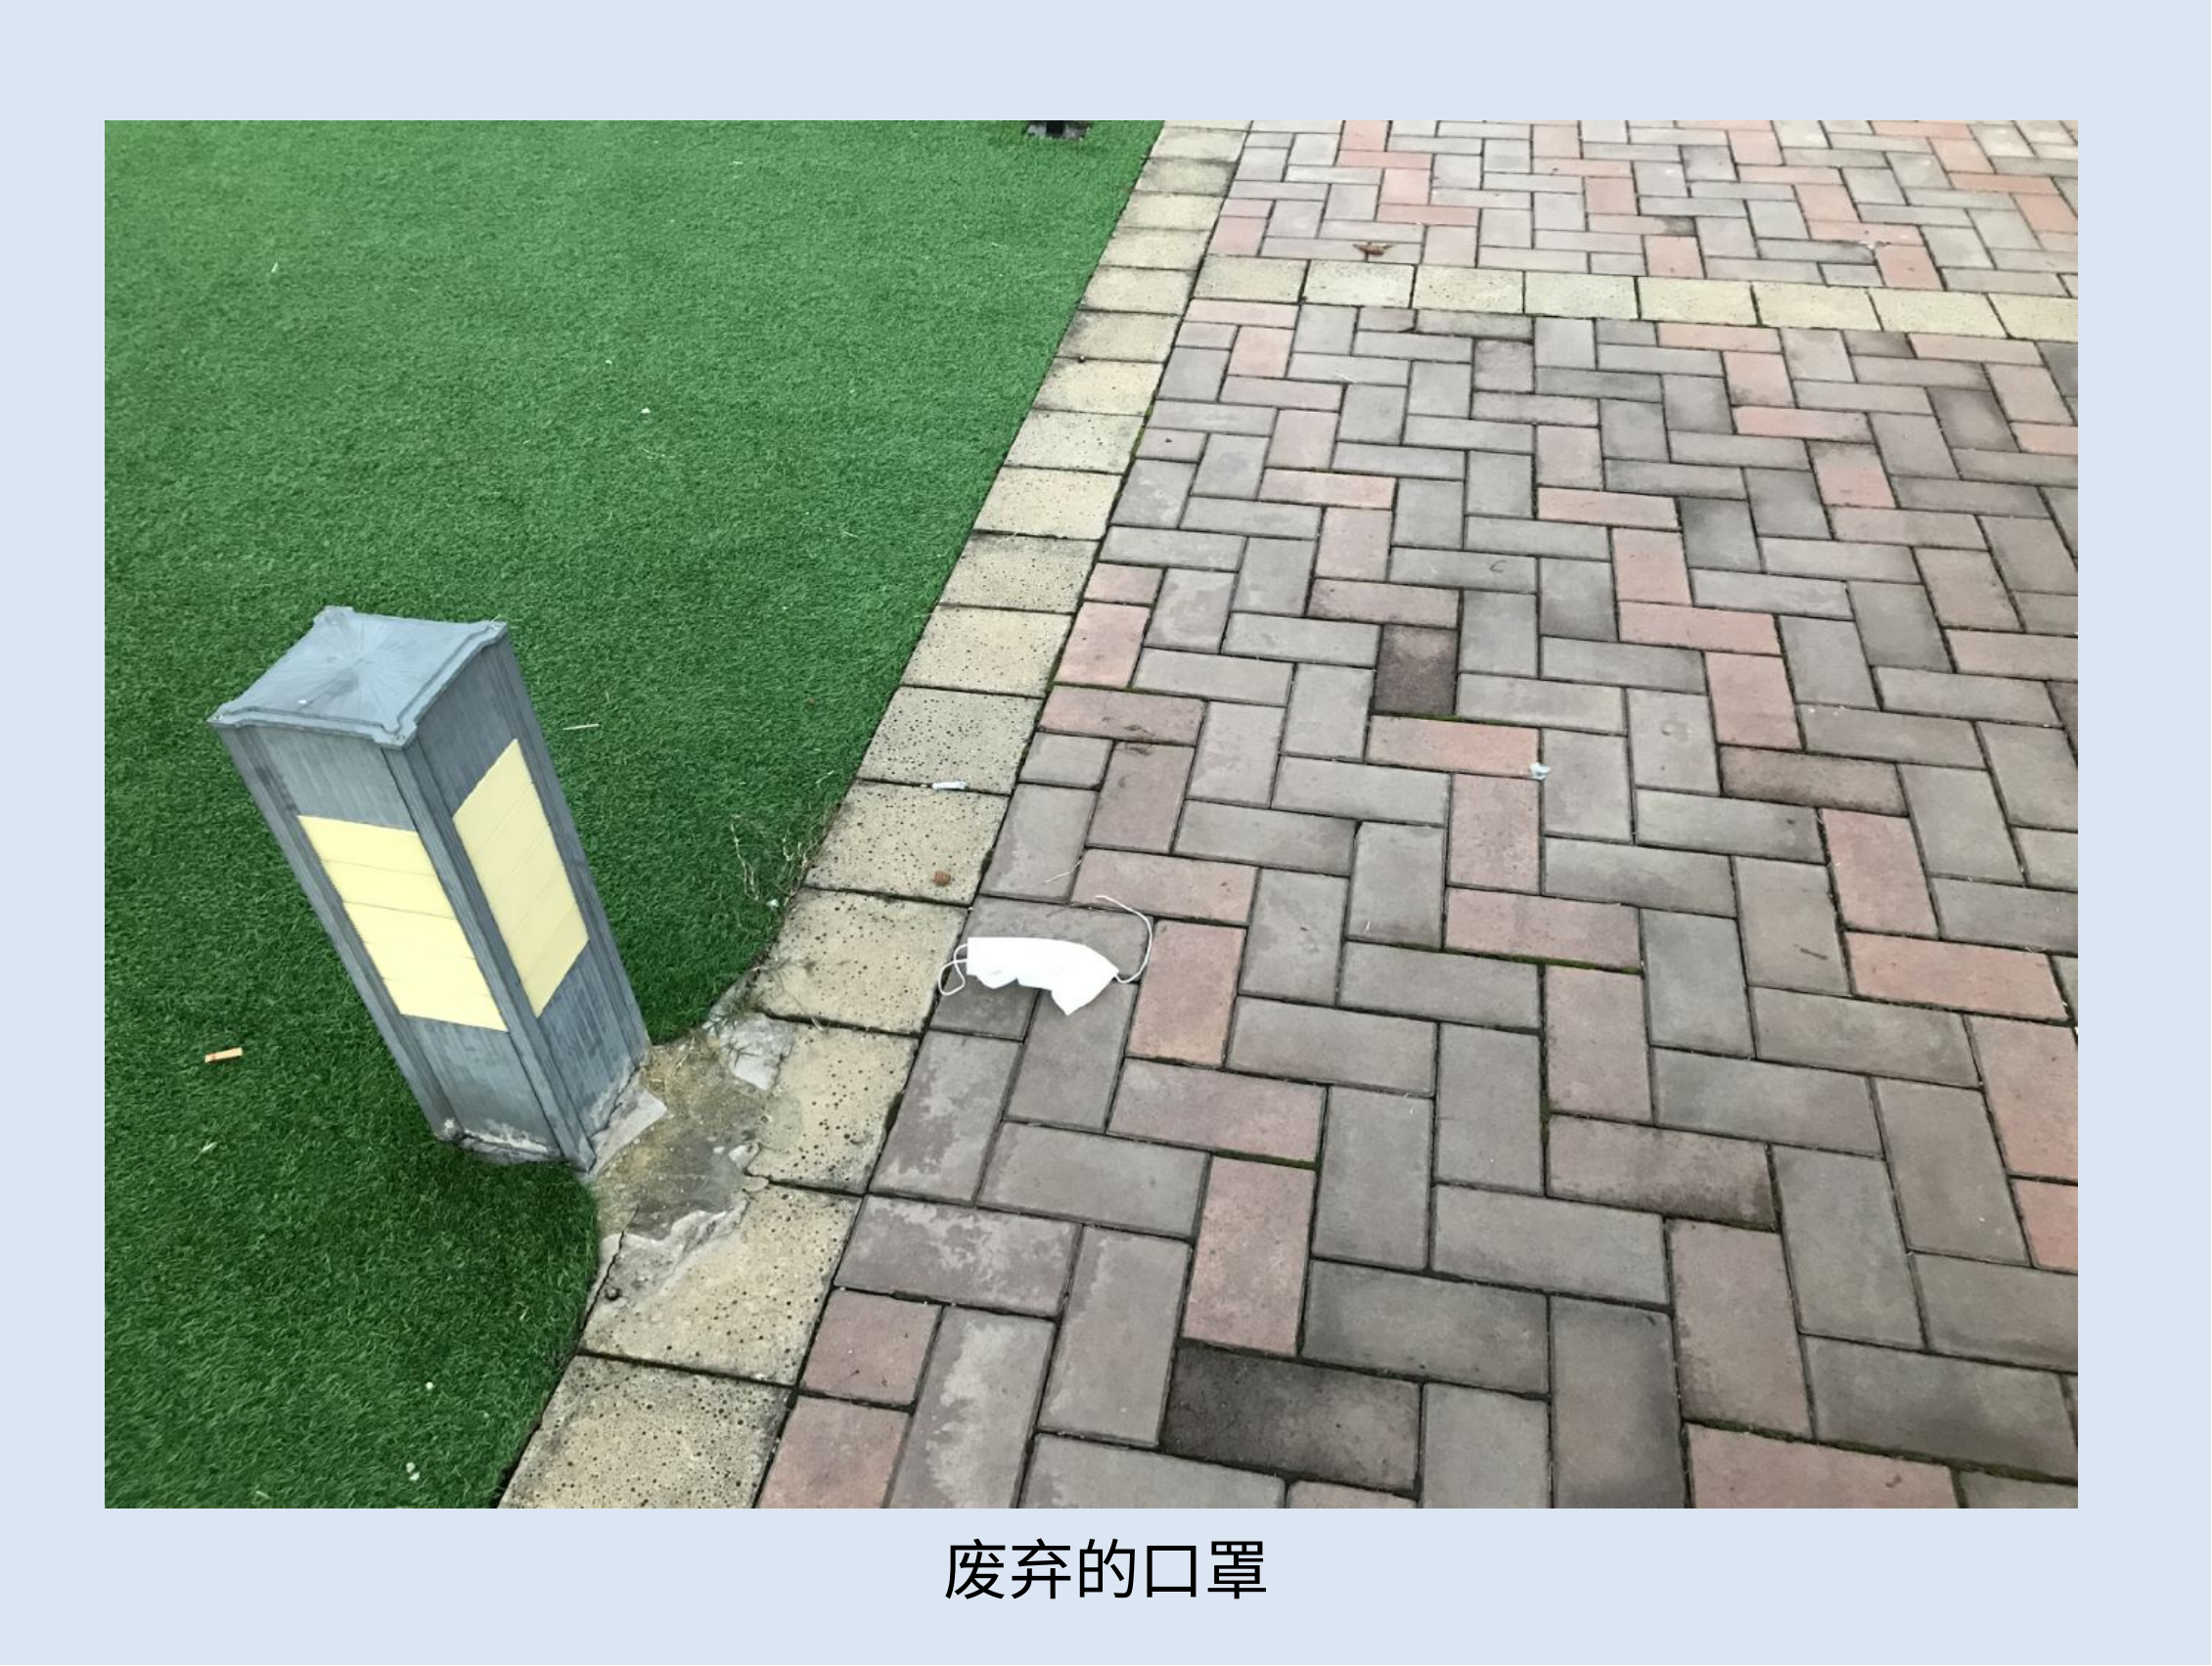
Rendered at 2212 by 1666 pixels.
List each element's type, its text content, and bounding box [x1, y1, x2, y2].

text_box 废弃的口罩 [928, 1521, 1505, 1615]
picture [105, 120, 2079, 1508]
